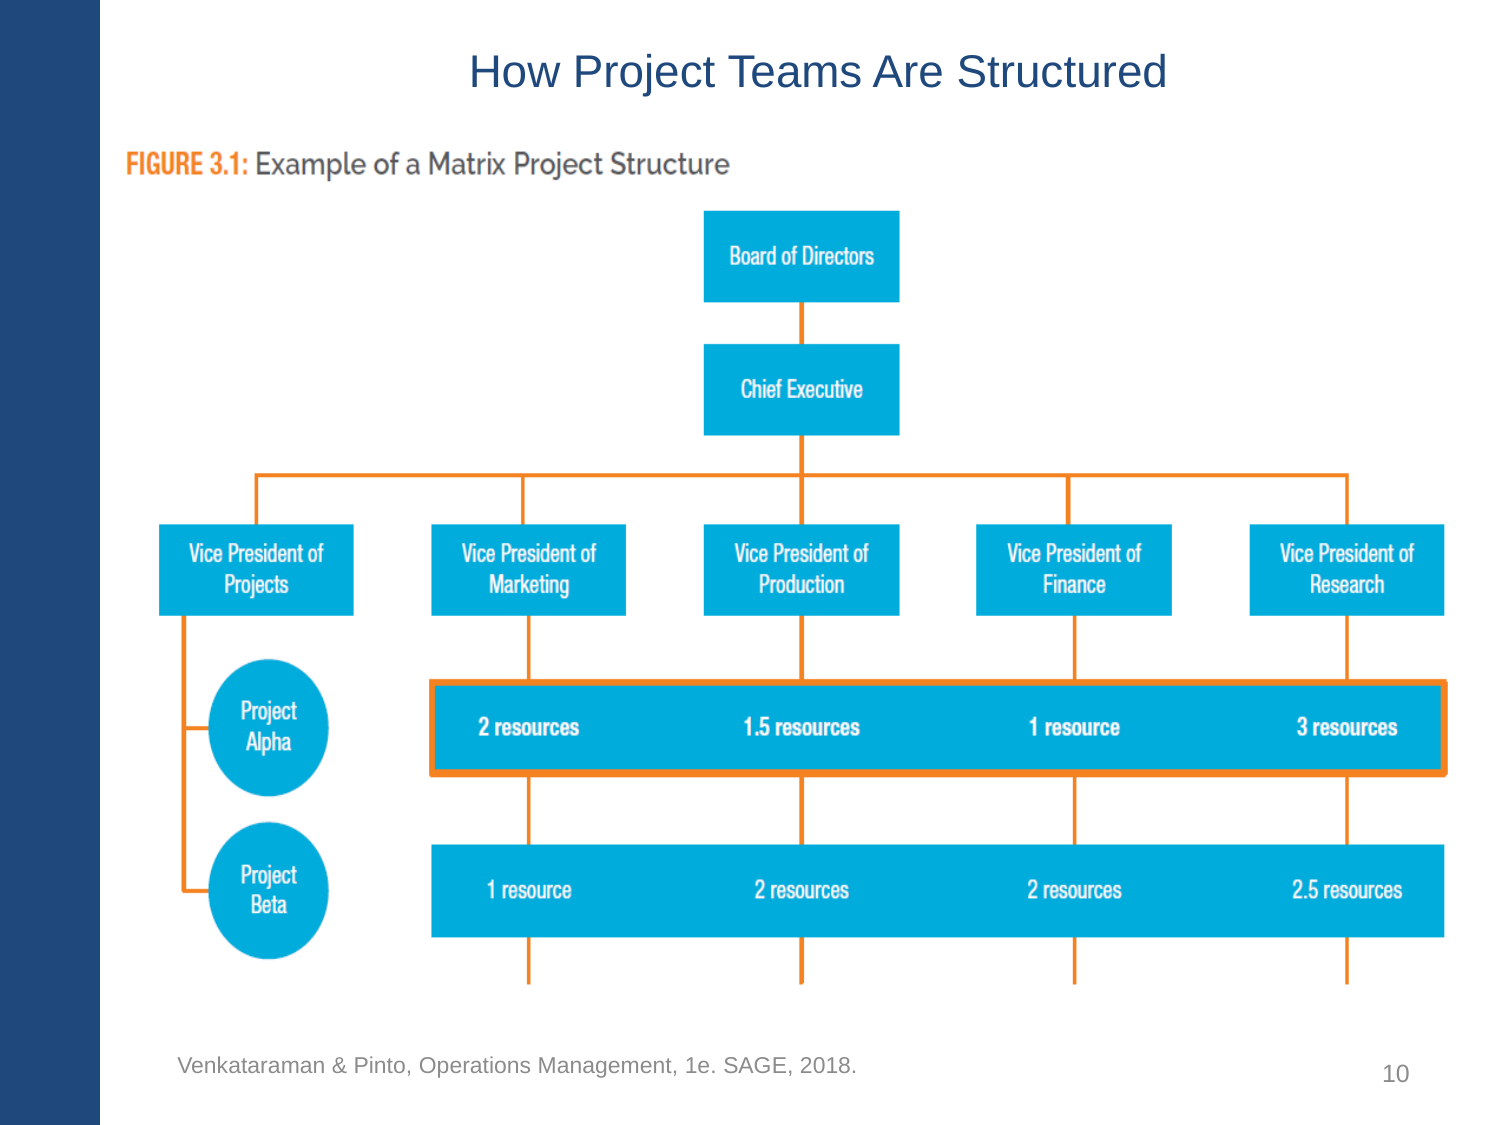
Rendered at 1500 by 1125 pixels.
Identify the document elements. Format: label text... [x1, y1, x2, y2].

title How Project Teams Are Structured [187, 0, 1450, 135]
slide_number 10 [1350, 1042, 1425, 1103]
footer Venkataraman & Pinto, Operations Management, 1e. SAGE, 2018. [162, 1042, 1313, 1103]
picture [112, 137, 1488, 1026]
